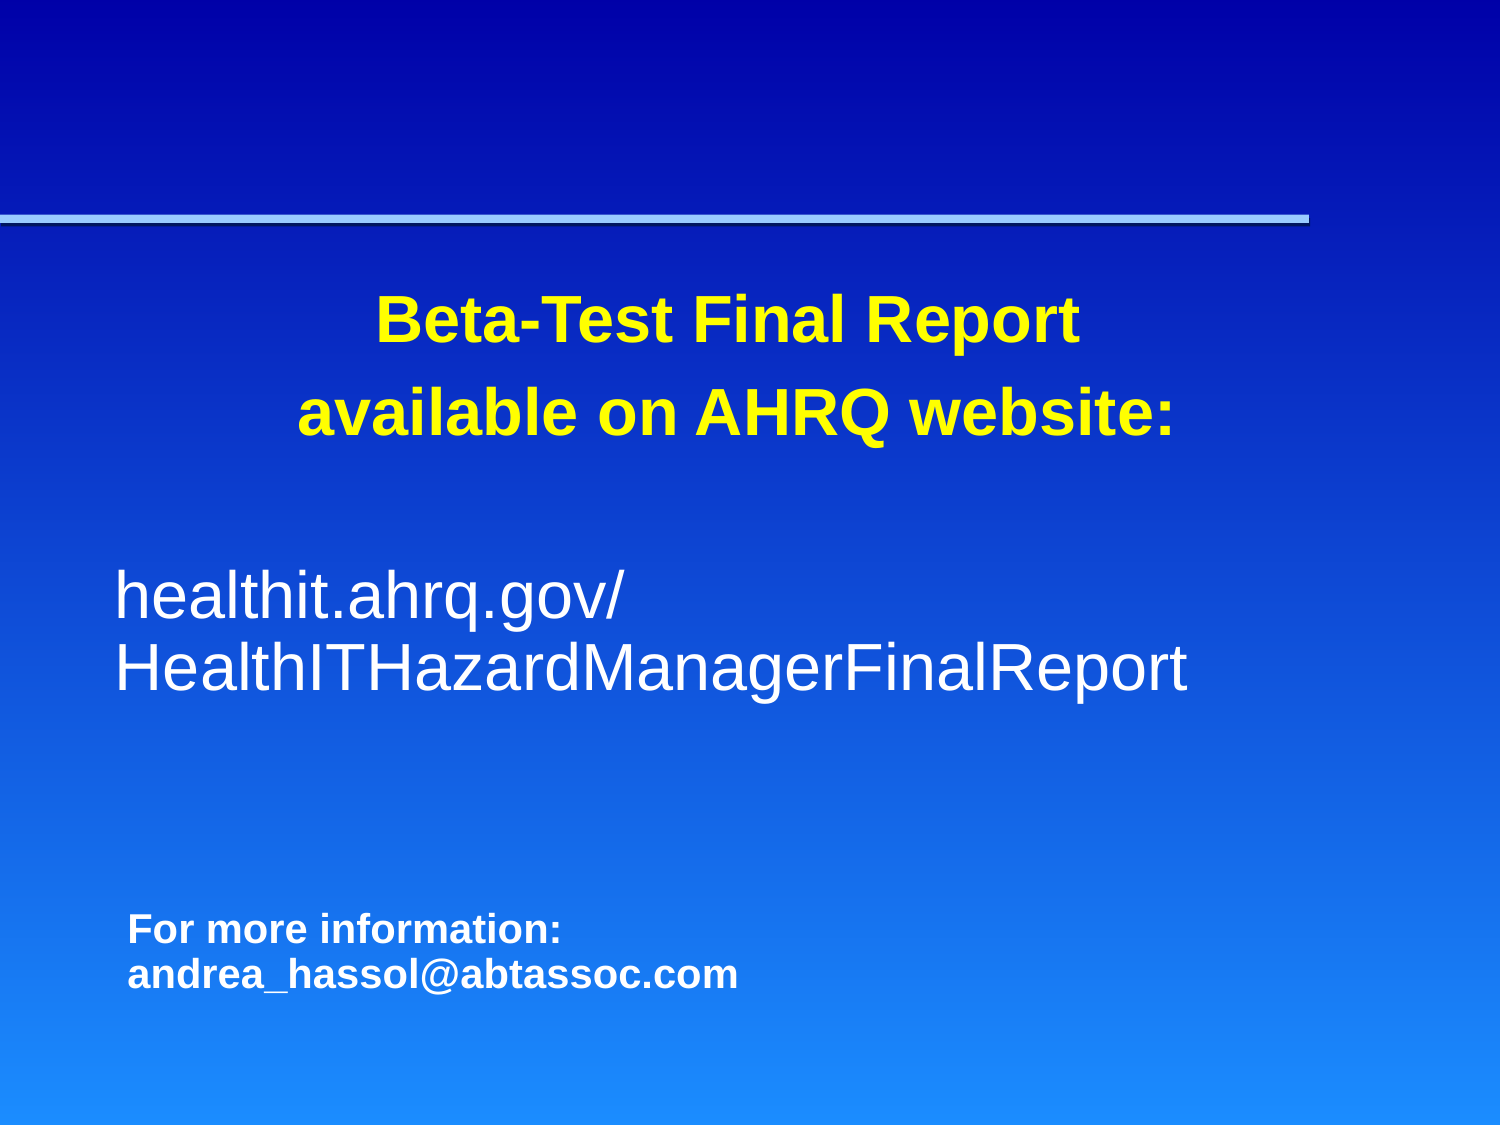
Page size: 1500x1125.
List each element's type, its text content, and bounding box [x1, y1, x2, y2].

list Beta-Test Final Report available on AHRQ website: healthit.ahrq.gov/HealthITHazardManagerFinalReport [99, 549, 1376, 713]
title For more information: andrea_hassol@abtassoc.com [111, 899, 1388, 1072]
